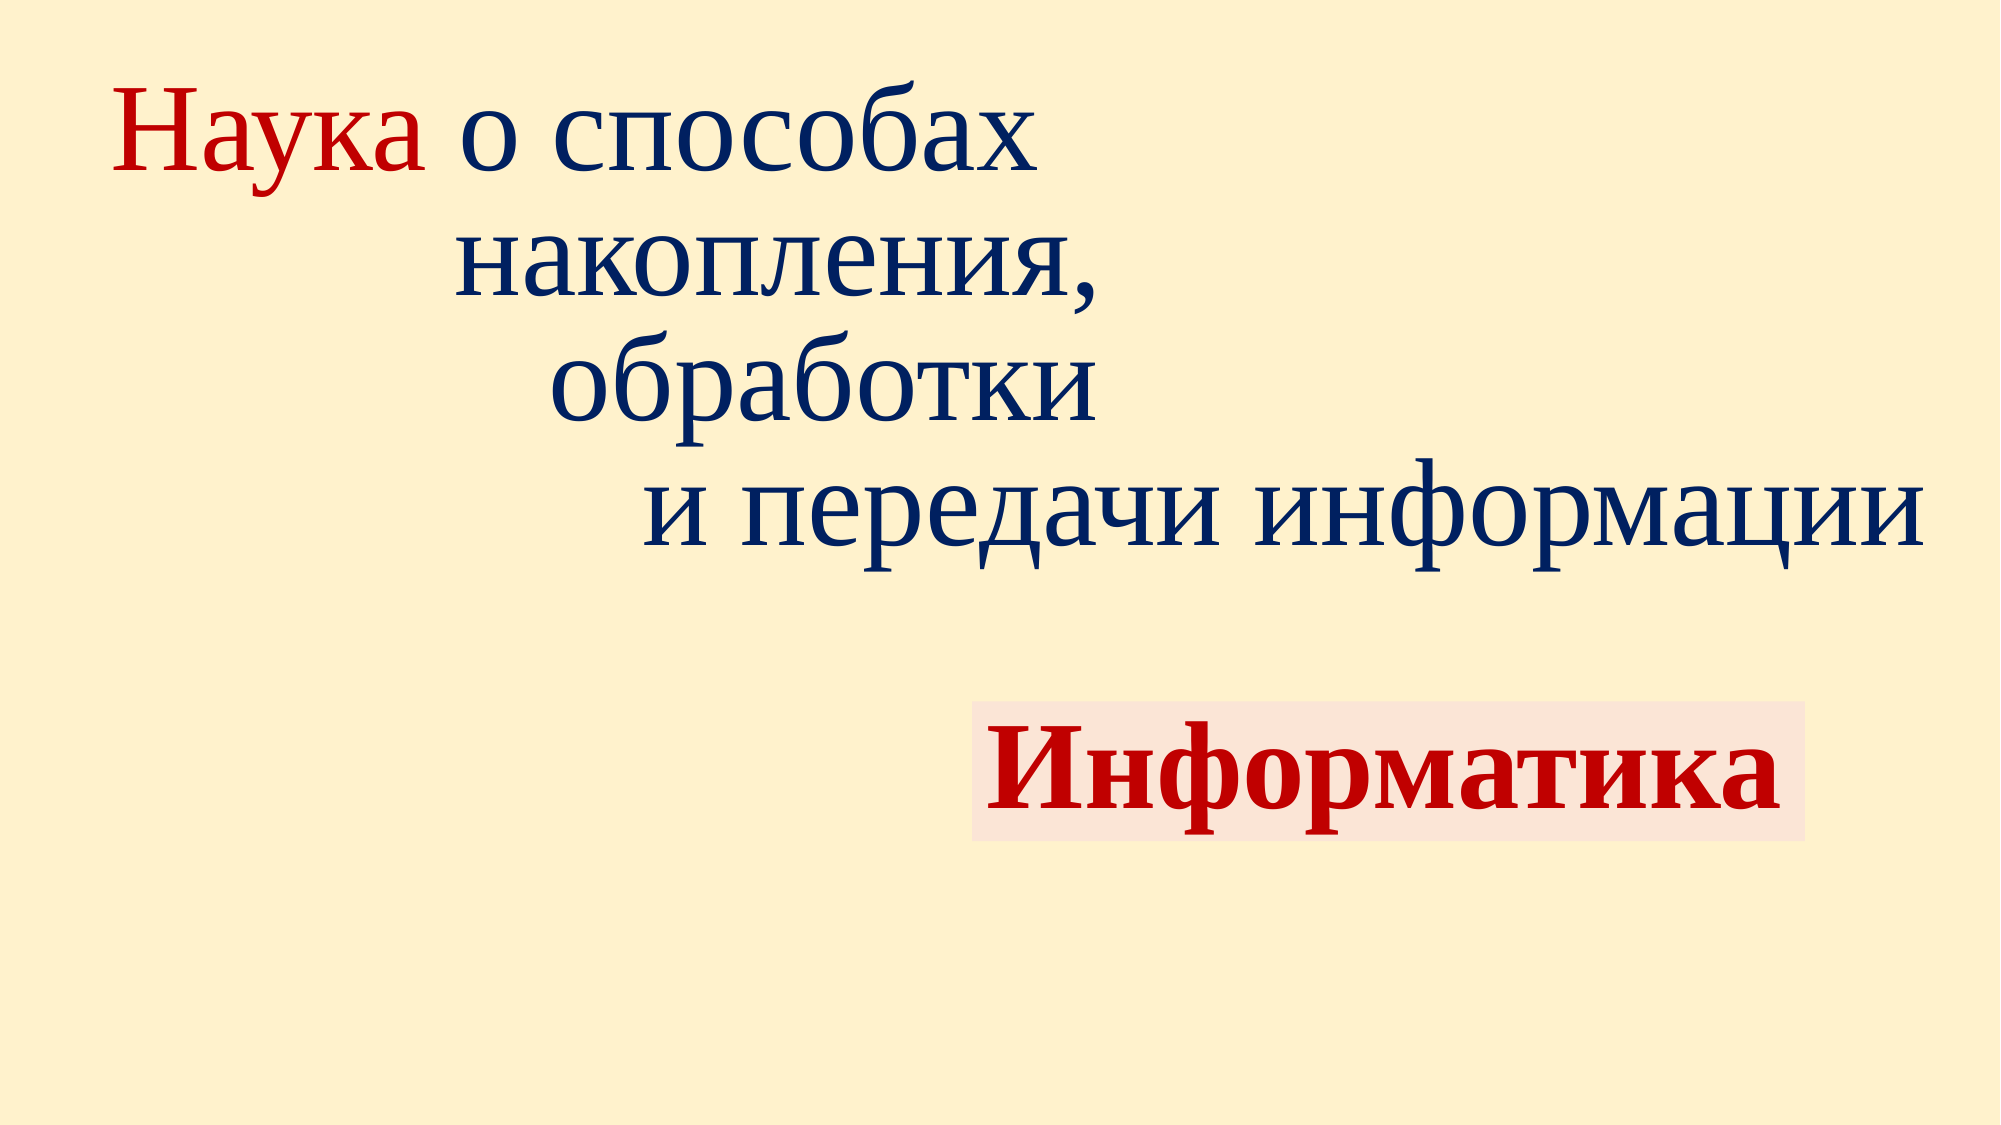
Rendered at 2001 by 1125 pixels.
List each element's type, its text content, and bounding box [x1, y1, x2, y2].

text_box Информатика [972, 701, 1805, 842]
text_box Наука о способах накопления, обработки и передачи информации [95, 62, 2000, 578]
